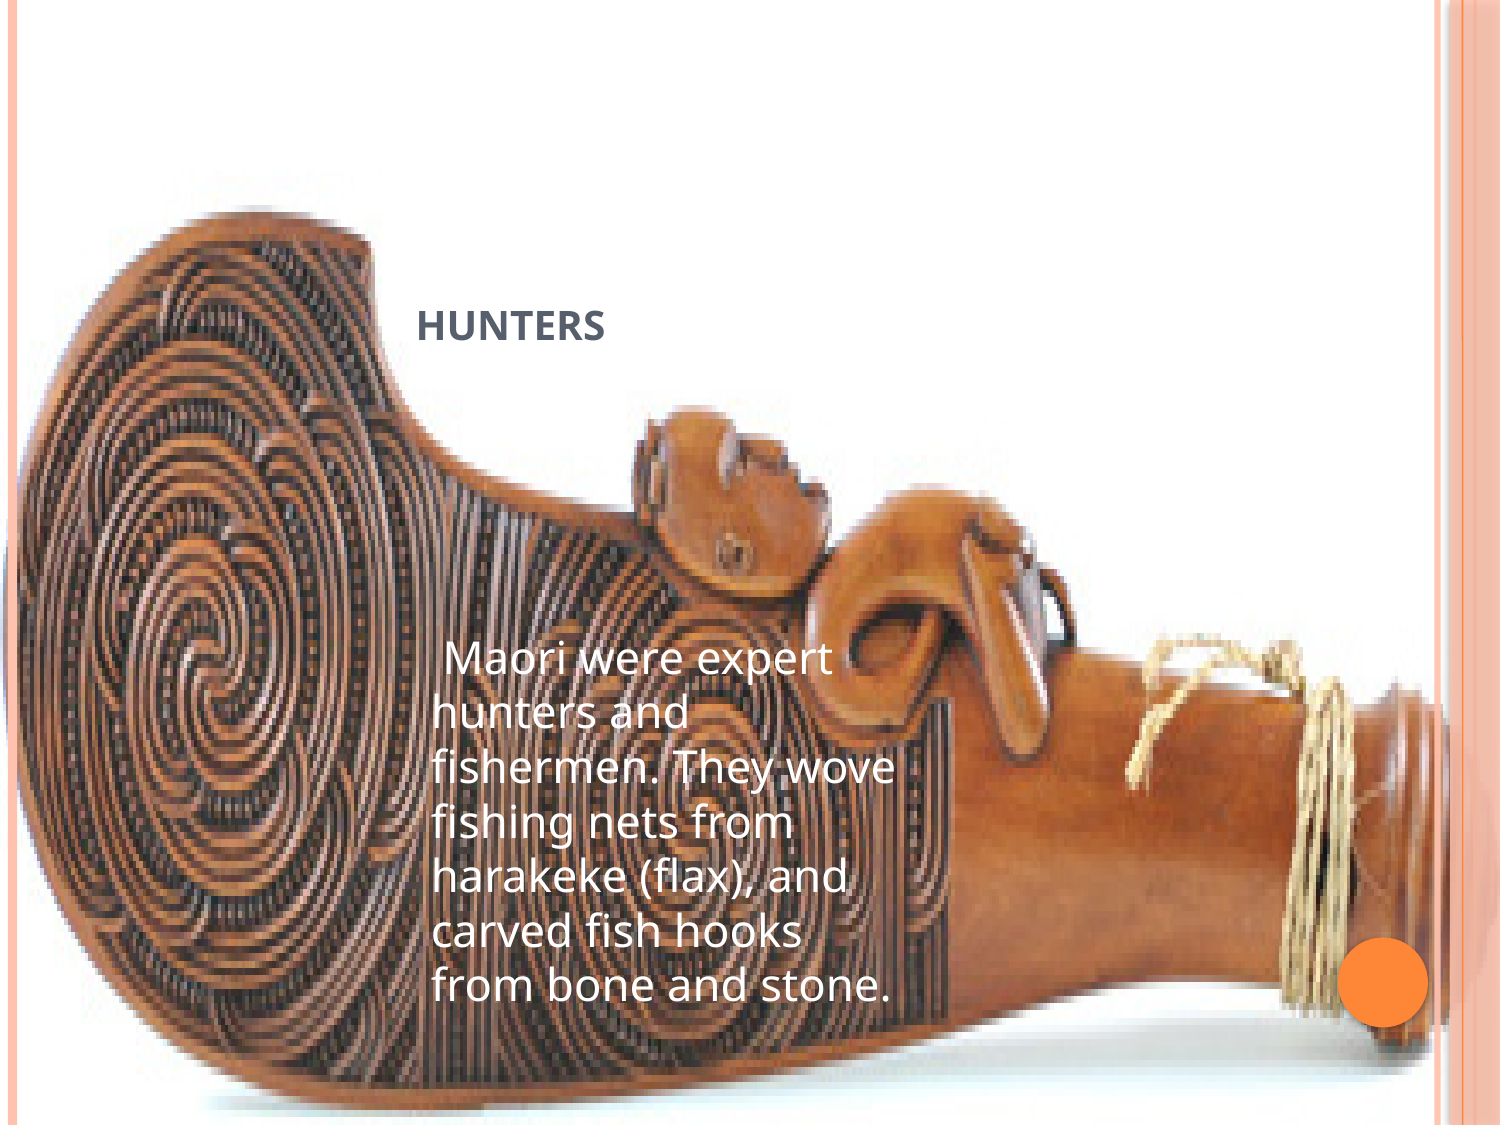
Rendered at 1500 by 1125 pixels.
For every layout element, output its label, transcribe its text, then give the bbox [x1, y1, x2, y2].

picture [18, 0, 1434, 1125]
picture [0, 0, 7, 1125]
picture [1441, 0, 1449, 1125]
list Maori were expert hunters and fishermen. They wove fishing nets from harakeke (flax), and carved fish hooks from bone and stone. [371, 621, 928, 1024]
title Hunters [159, 243, 1210, 356]
